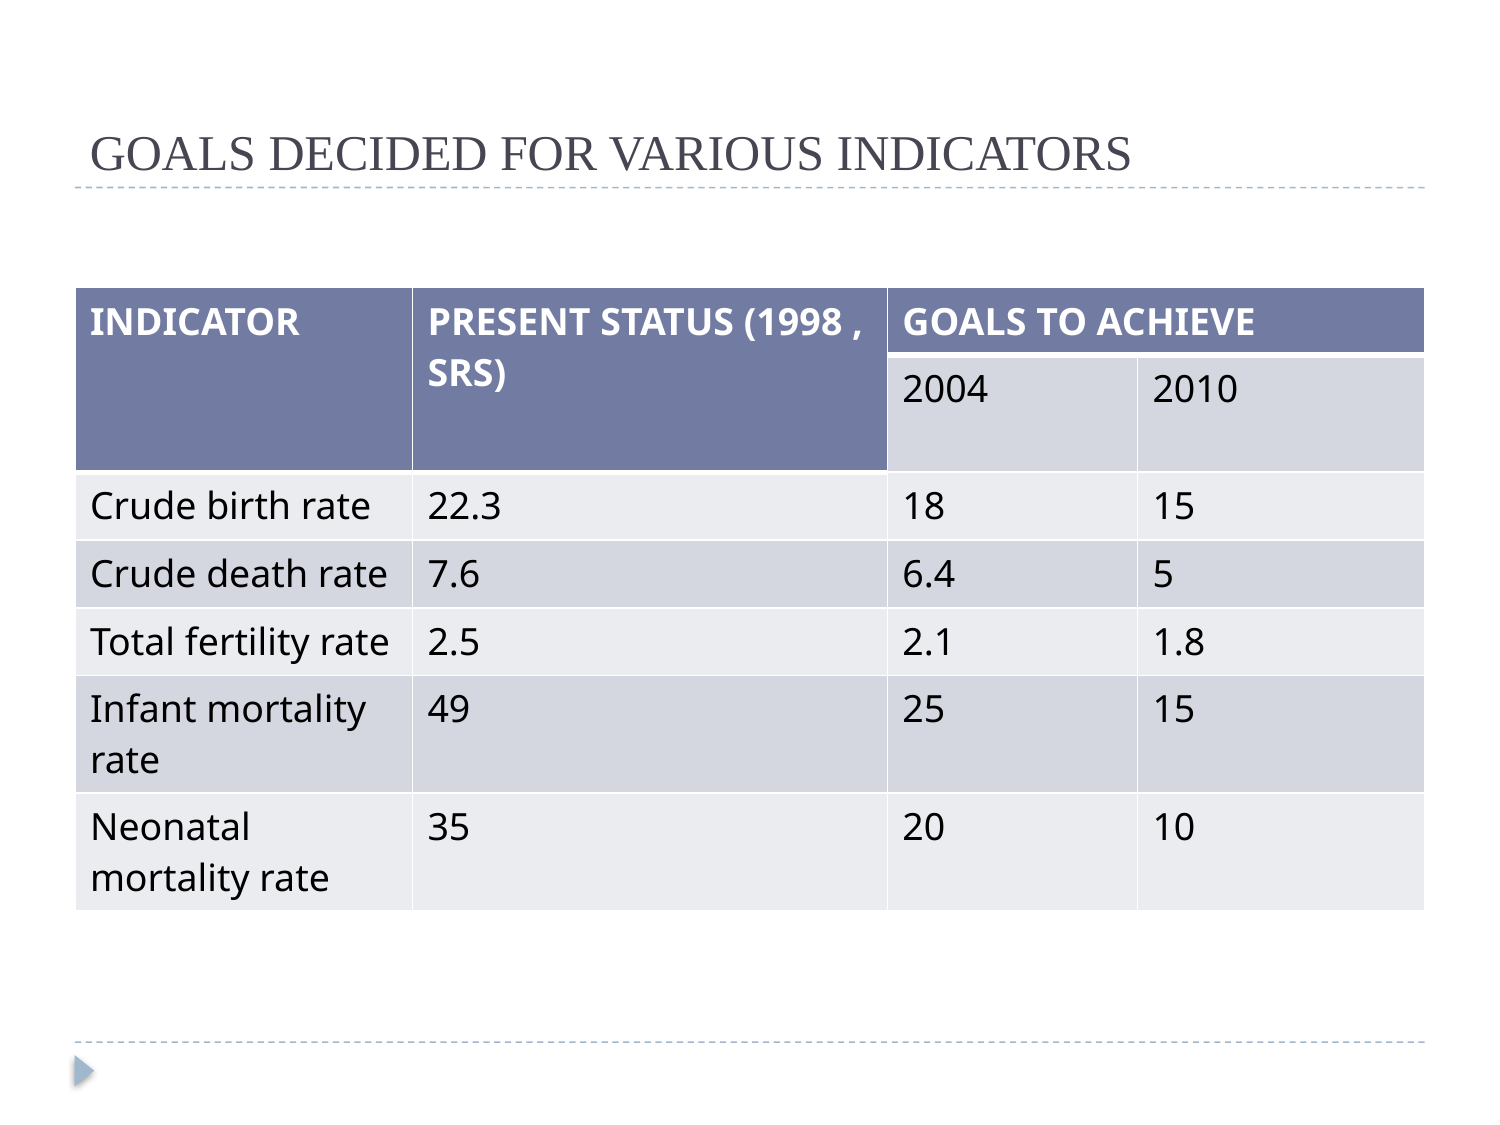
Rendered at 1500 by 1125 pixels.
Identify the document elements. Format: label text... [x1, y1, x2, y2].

table_cell 2004 [888, 358, 1137, 471]
table_cell 25 [888, 676, 1137, 792]
table_cell 7.6 [413, 541, 887, 607]
table_cell 15 [1138, 676, 1424, 792]
table_cell Crude death rate [76, 541, 412, 607]
table_cell 1.8 [1138, 609, 1424, 675]
table_cell Neonatal mortality rate [76, 794, 412, 910]
table_header INDICATOR [76, 288, 412, 470]
table_header GOALS TO ACHIEVE [888, 288, 1424, 352]
table_cell 15 [1138, 473, 1424, 539]
table_cell 10 [1138, 794, 1424, 910]
table_cell 22.3 [413, 475, 887, 539]
table_cell 2.5 [413, 609, 887, 675]
table_cell 49 [413, 676, 887, 792]
title GOALS DECIDED FOR VARIOUS INDICATORS [75, 24, 1425, 188]
table_cell 18 [888, 473, 1137, 539]
table_cell 5 [1138, 541, 1424, 607]
table_cell 6.4 [888, 541, 1137, 607]
table_cell 20 [888, 794, 1137, 910]
table_cell Total fertility rate [76, 609, 412, 675]
table_cell Crude birth rate [76, 475, 412, 539]
table_cell 2010 [1138, 358, 1424, 471]
table_header PRESENT STATUS (1998 , SRS) [413, 288, 887, 470]
table_cell 35 [413, 794, 887, 910]
table_cell 2.1 [888, 609, 1137, 675]
table_cell Infant mortality rate [76, 676, 412, 792]
